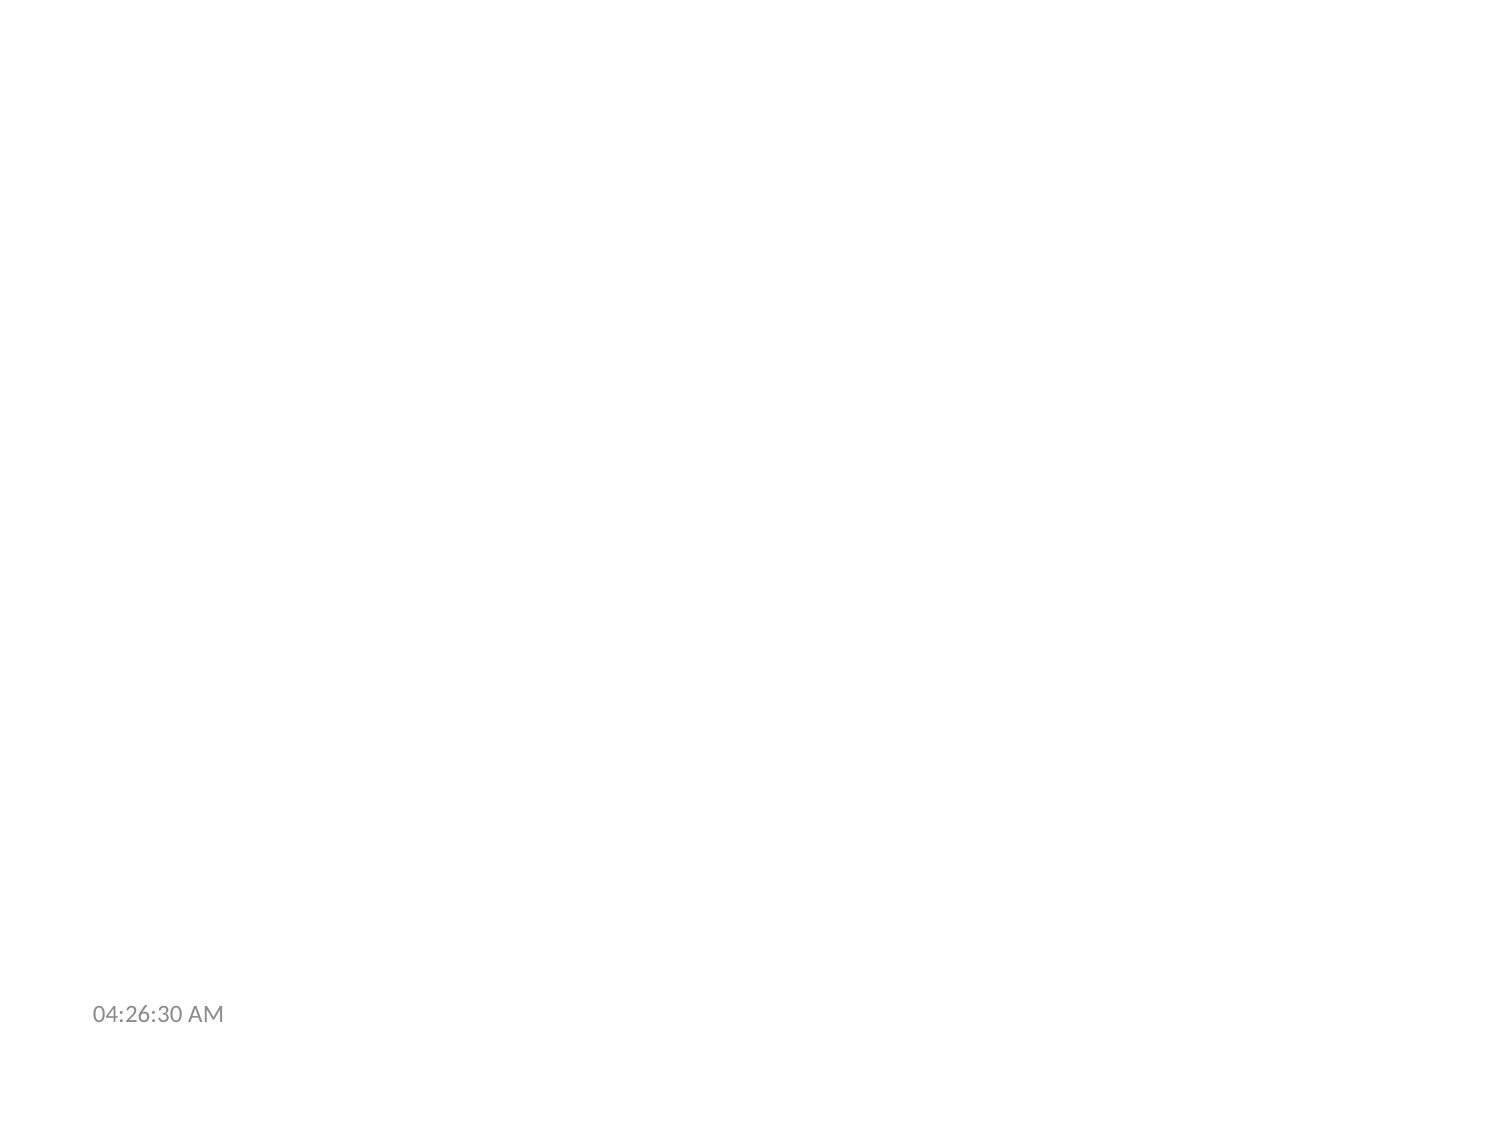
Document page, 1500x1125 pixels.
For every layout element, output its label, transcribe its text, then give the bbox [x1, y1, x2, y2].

text_box 3:35:09 PM [77, 982, 428, 1043]
